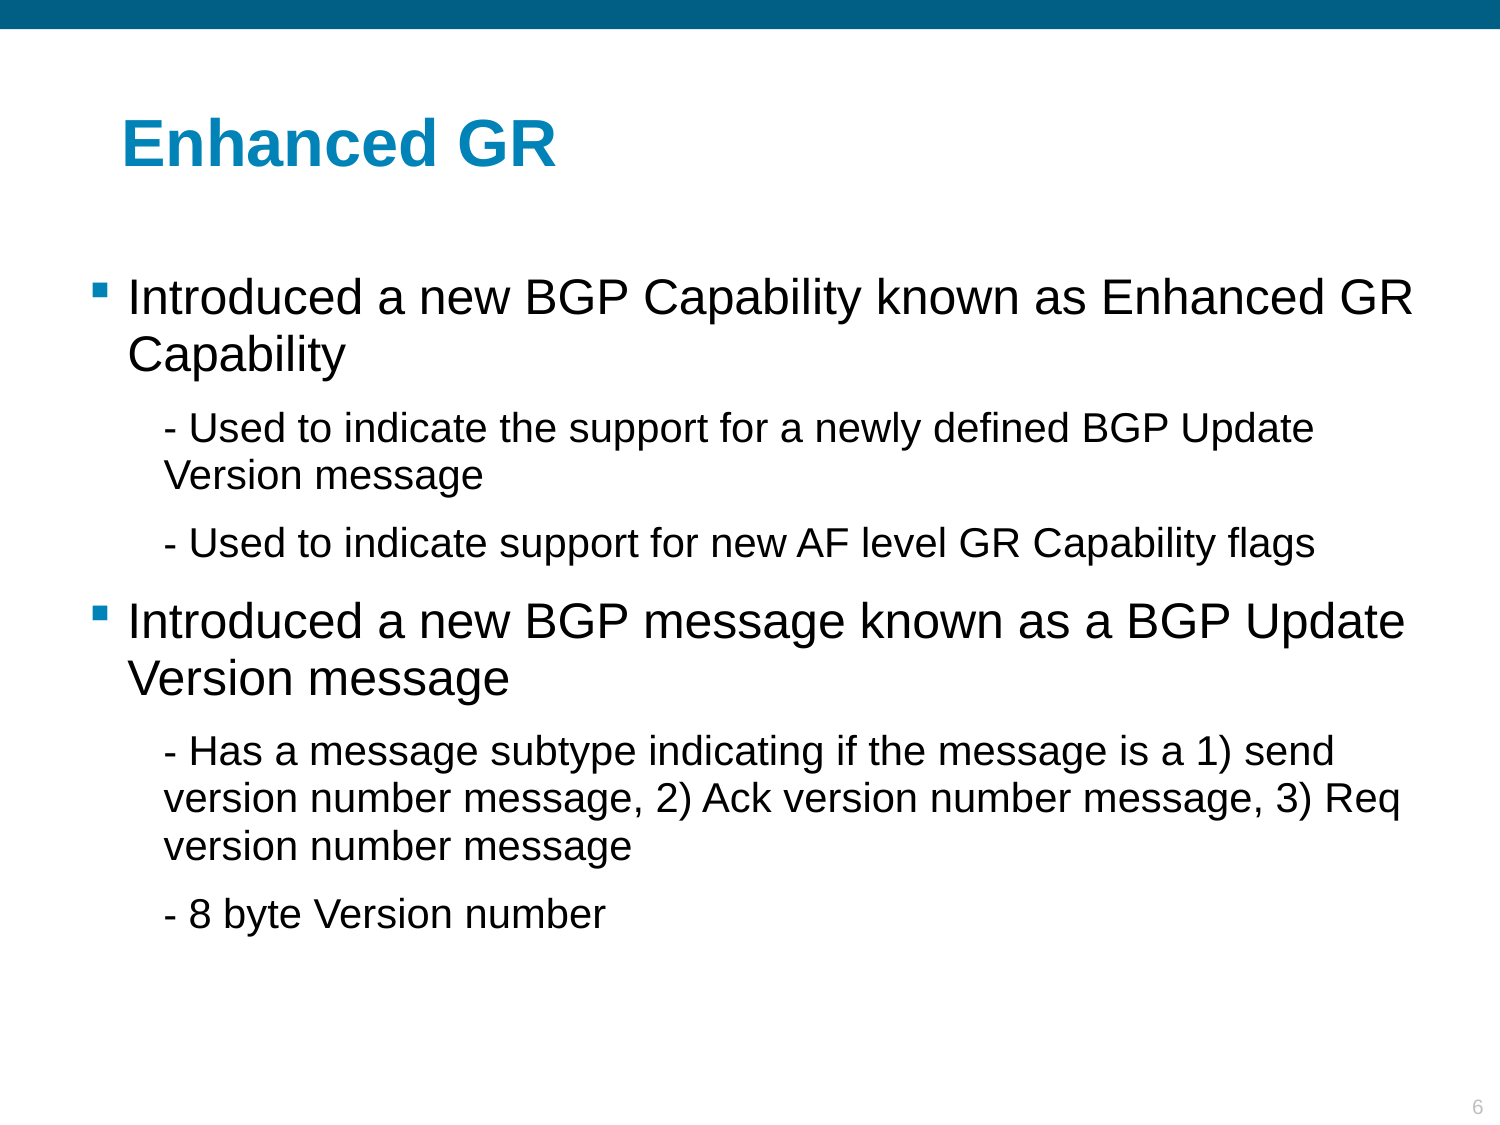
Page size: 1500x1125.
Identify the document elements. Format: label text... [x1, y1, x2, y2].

title Enhanced GR [107, 49, 1444, 188]
list Introduced a new BGP Capability known as Enhanced GR Capability Used to indicate the support for a newly defined BGP Update Version message Used to indicate support for new AF level GR Capability flags Introduced a new BGP message known as a BGP Update Version message Has a message subtype indicating if the message is a 1) send version number message, 2) Ack version number message, 3) Req version number message 8 byte Version number [74, 262, 1451, 1006]
